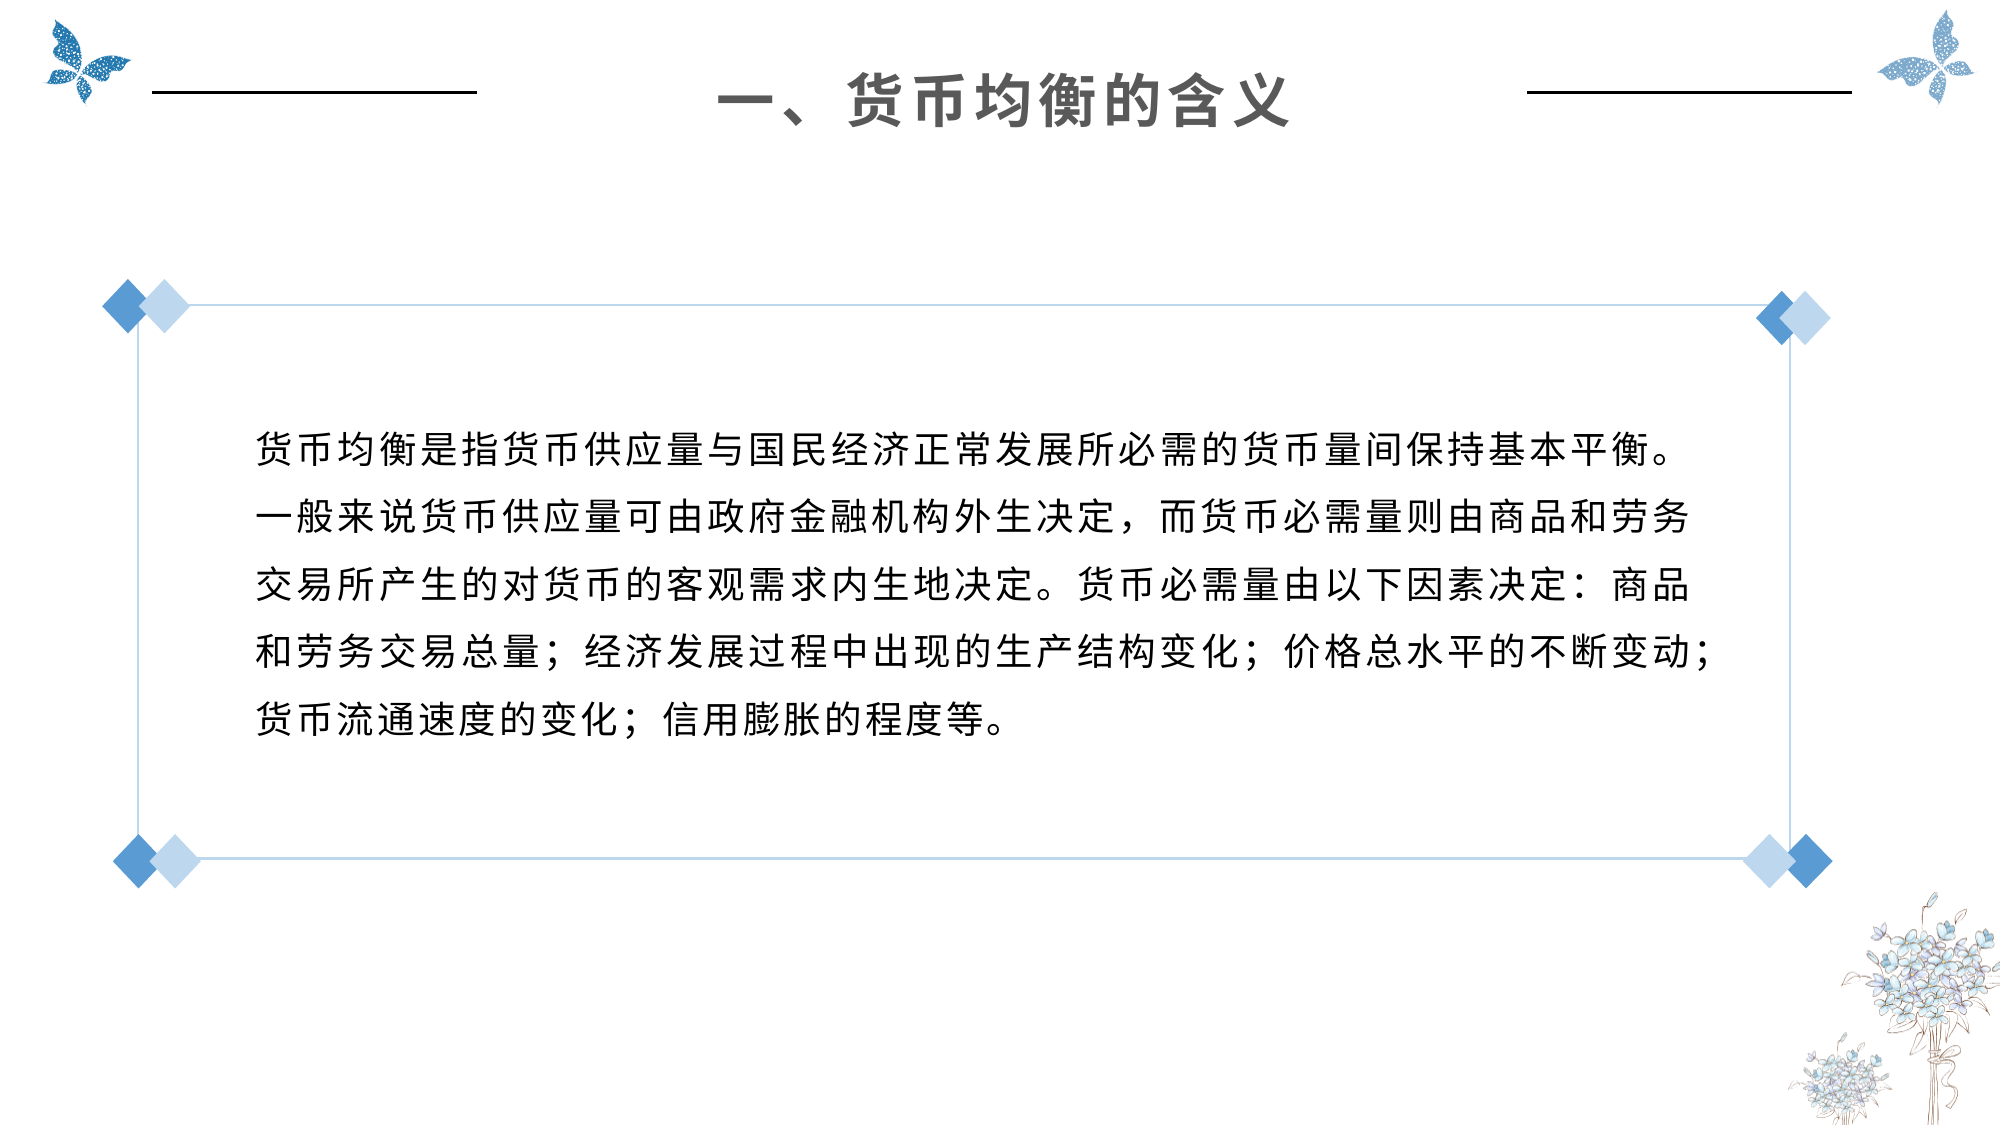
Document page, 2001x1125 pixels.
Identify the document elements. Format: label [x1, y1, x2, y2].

text_box [151, 55, 1852, 142]
picture [1788, 892, 2000, 1125]
text_box [102, 278, 1833, 889]
